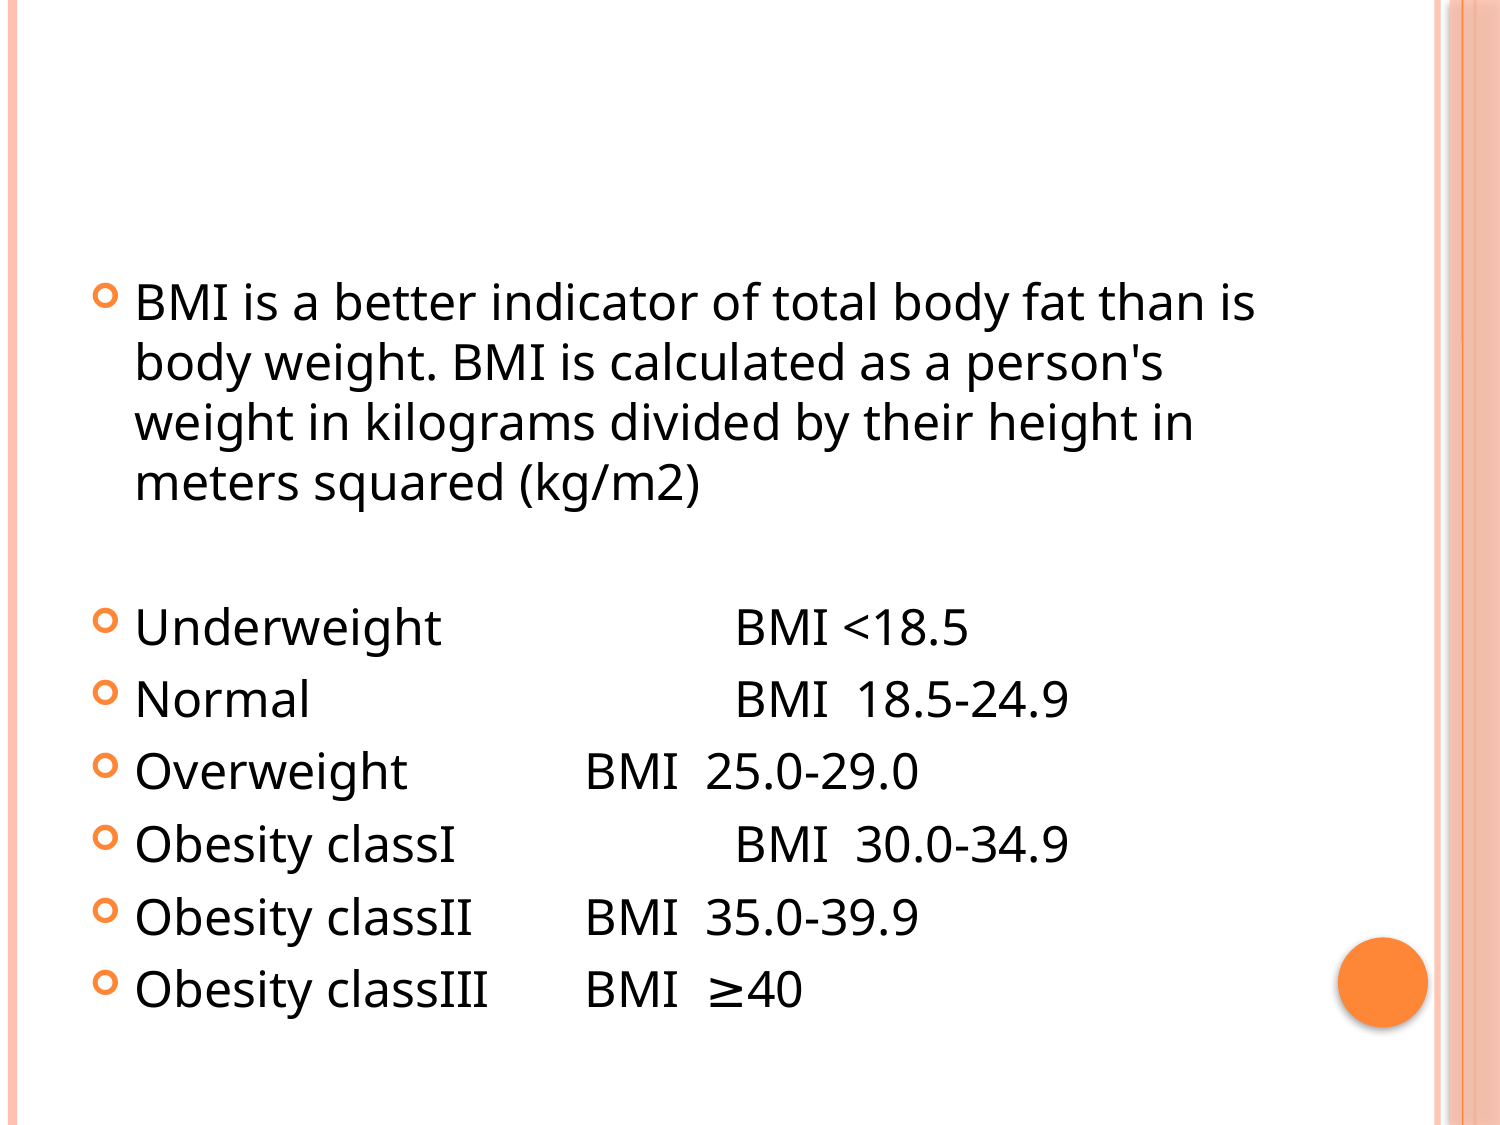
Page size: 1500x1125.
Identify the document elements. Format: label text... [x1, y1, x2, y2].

list BMI is a better indicator of total body fat than is body weight. BMI is calculated as a person's weight in kilograms divided by their height in meters squared (kg/m2) Underweight BMI <18.5 Normal BMI 18.5-24.9 Overweight BMI 25.0-29.0 Obesity classI BMI 30.0-34.9 Obesity classII BMI 35.0-39.9 Obesity classIII BMI ≥40 [75, 262, 1300, 1062]
